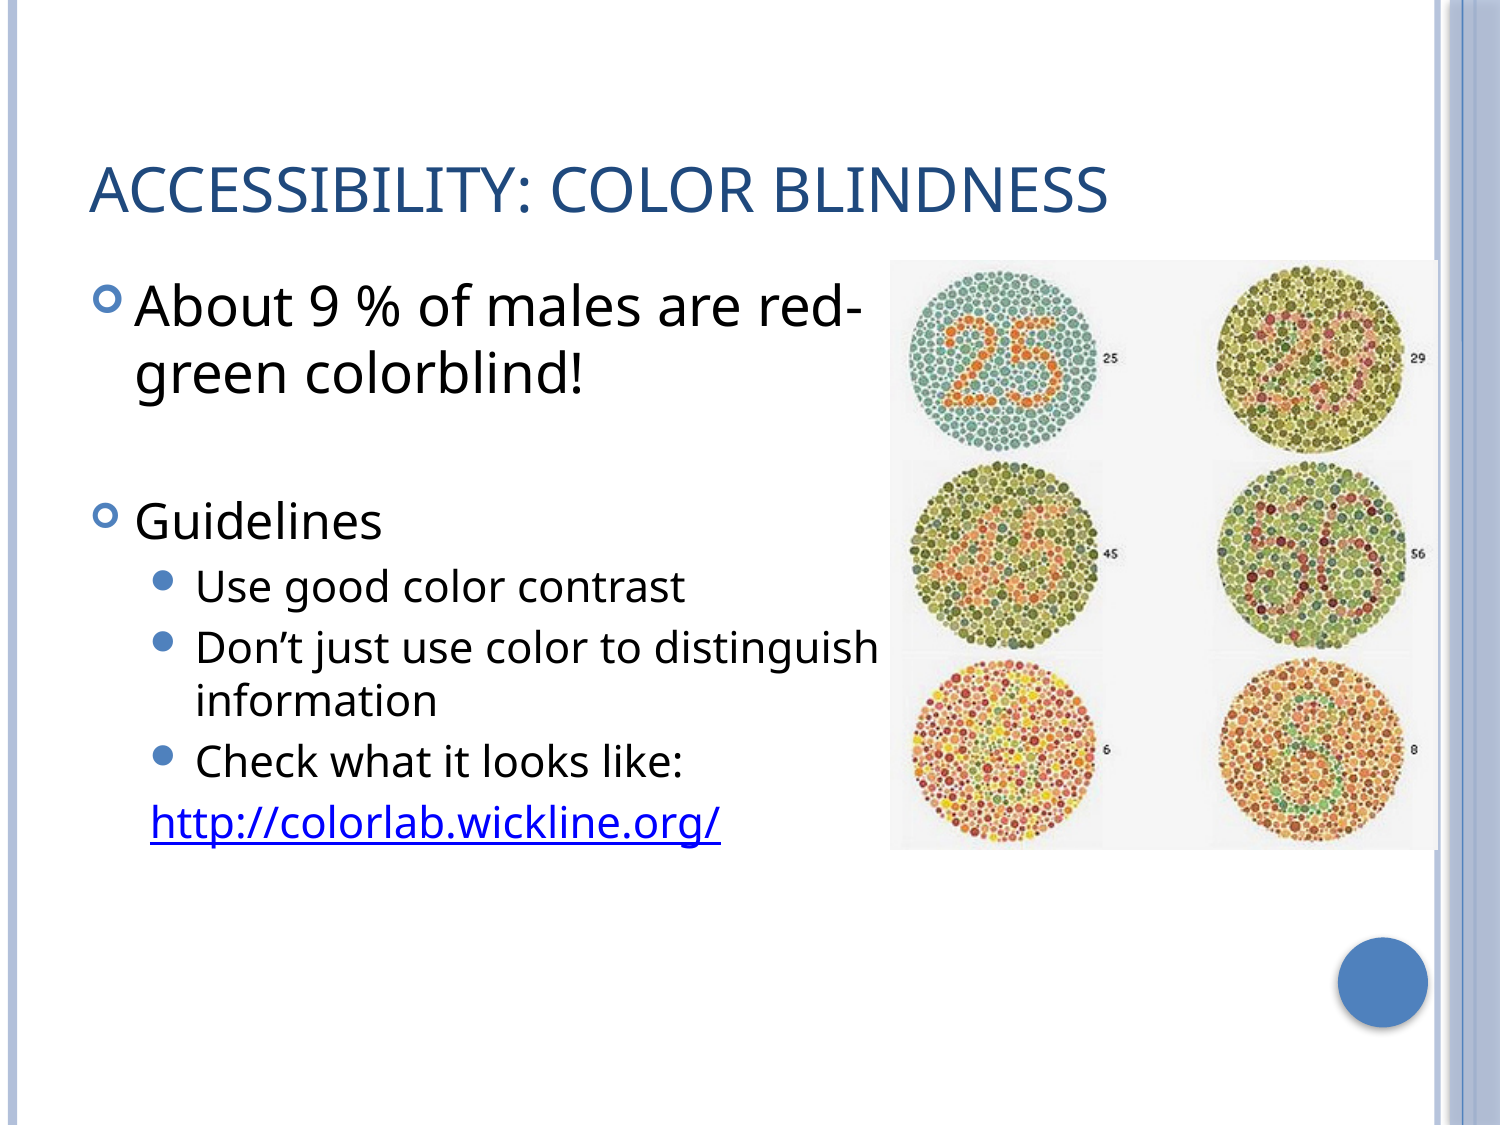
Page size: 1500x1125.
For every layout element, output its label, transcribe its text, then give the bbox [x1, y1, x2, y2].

picture [890, 260, 1438, 851]
list About 9 % of males are red-green colorblind! Guidelines Use good color contrast Don’t just use color to distinguish information Check what it looks like: http://colorlab.wickline.org/ [75, 262, 938, 1062]
title Accessibility: Color blindness [75, 45, 1300, 233]
